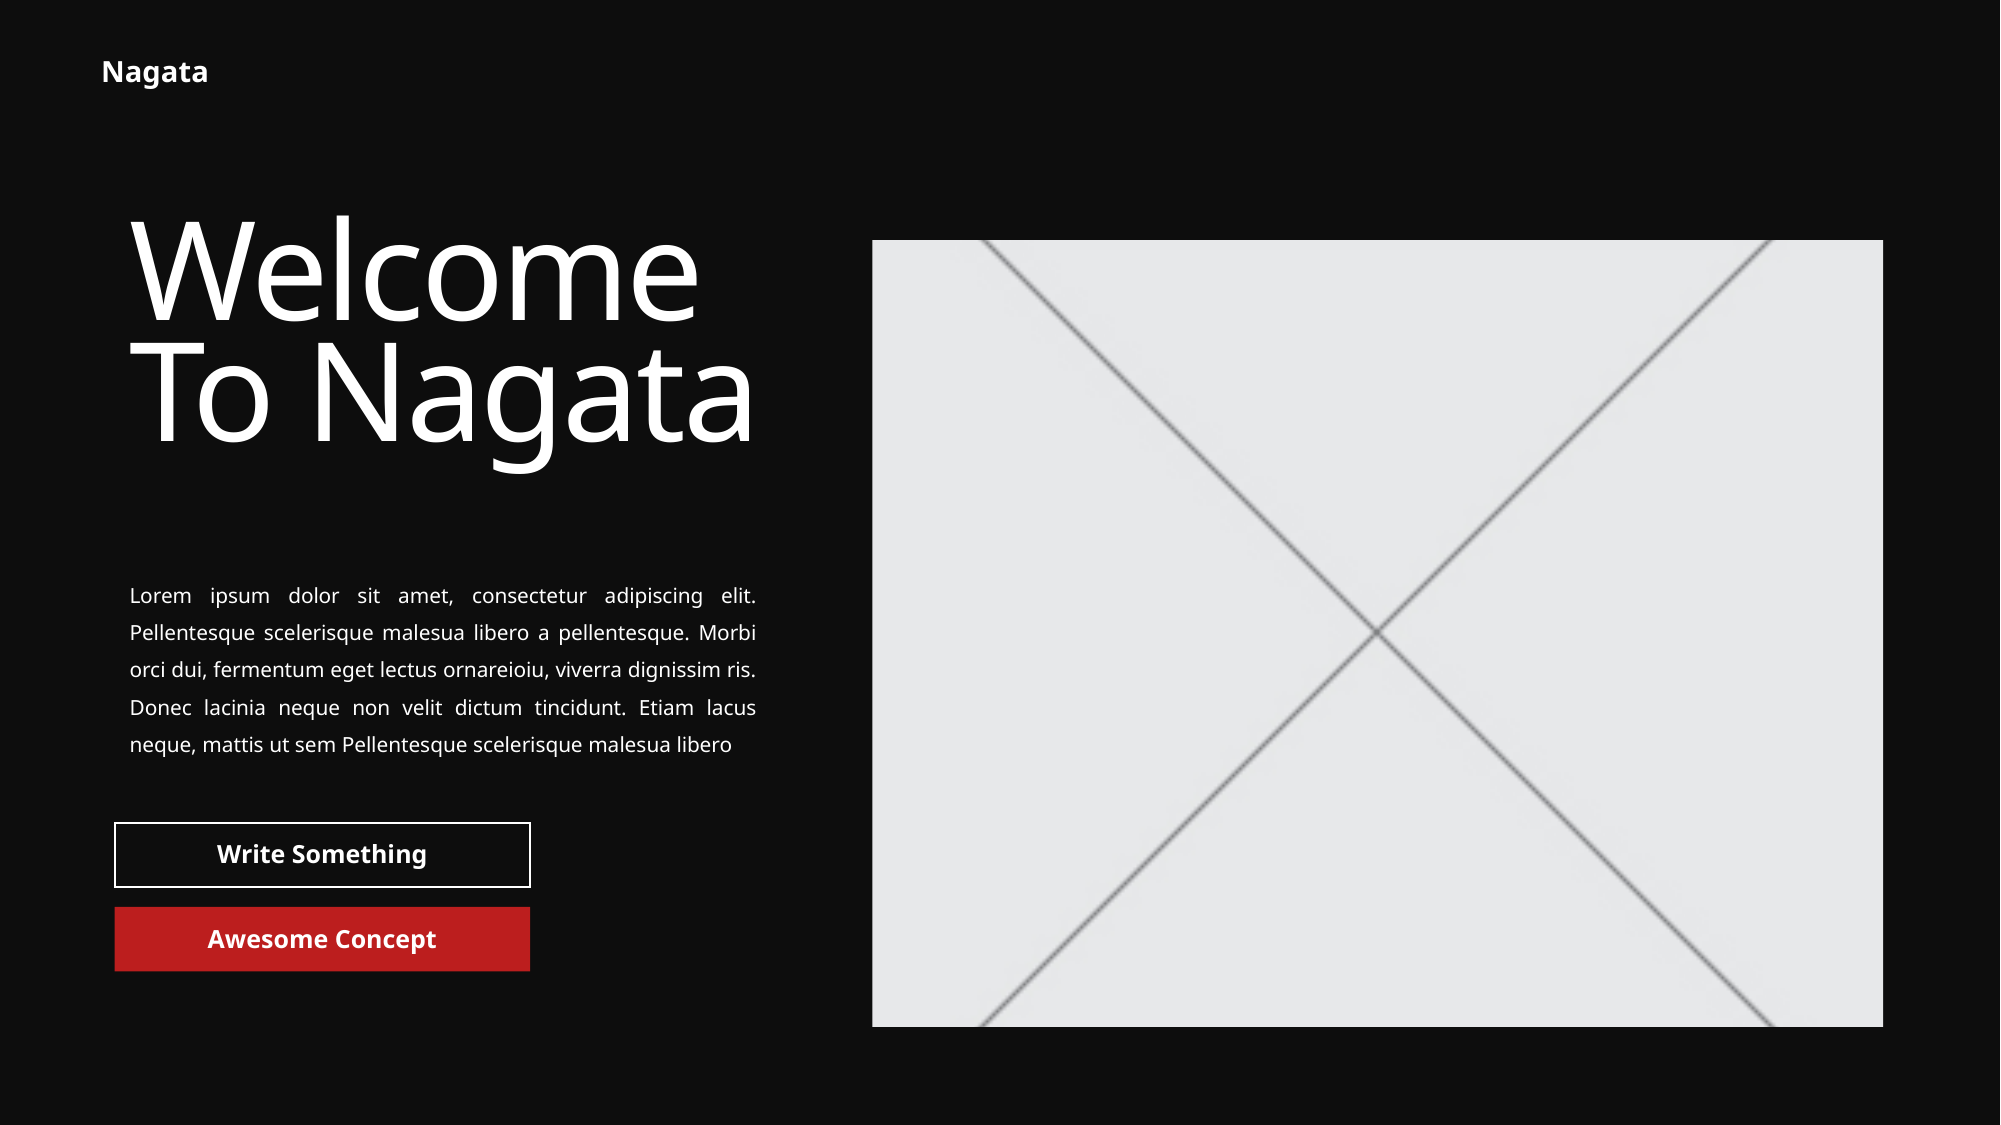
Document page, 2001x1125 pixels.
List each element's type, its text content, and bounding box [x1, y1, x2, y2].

text_box Awesome Concept [154, 916, 491, 962]
text_box Welcome [114, 194, 915, 315]
picture [872, 239, 1884, 1027]
text_box Nagata [86, 46, 275, 96]
text_box Write Something [193, 831, 451, 877]
text_box [114, 822, 531, 888]
text_box To Nagata [114, 315, 872, 459]
text_box [114, 906, 531, 972]
text_box Lorem ipsum dolor sit amet, consectetur adipiscing elit. Pellentesque scelerisque malesua libero a pellentesque. Morbi orci dui, fermentum eget lectus ornareioiu, viverra dignissim ris. Donec lacinia neque non velit dictum tincidunt. Etiam lacus neque, mattis ut sem Pellentesque scelerisque malesua libero [114, 562, 771, 765]
